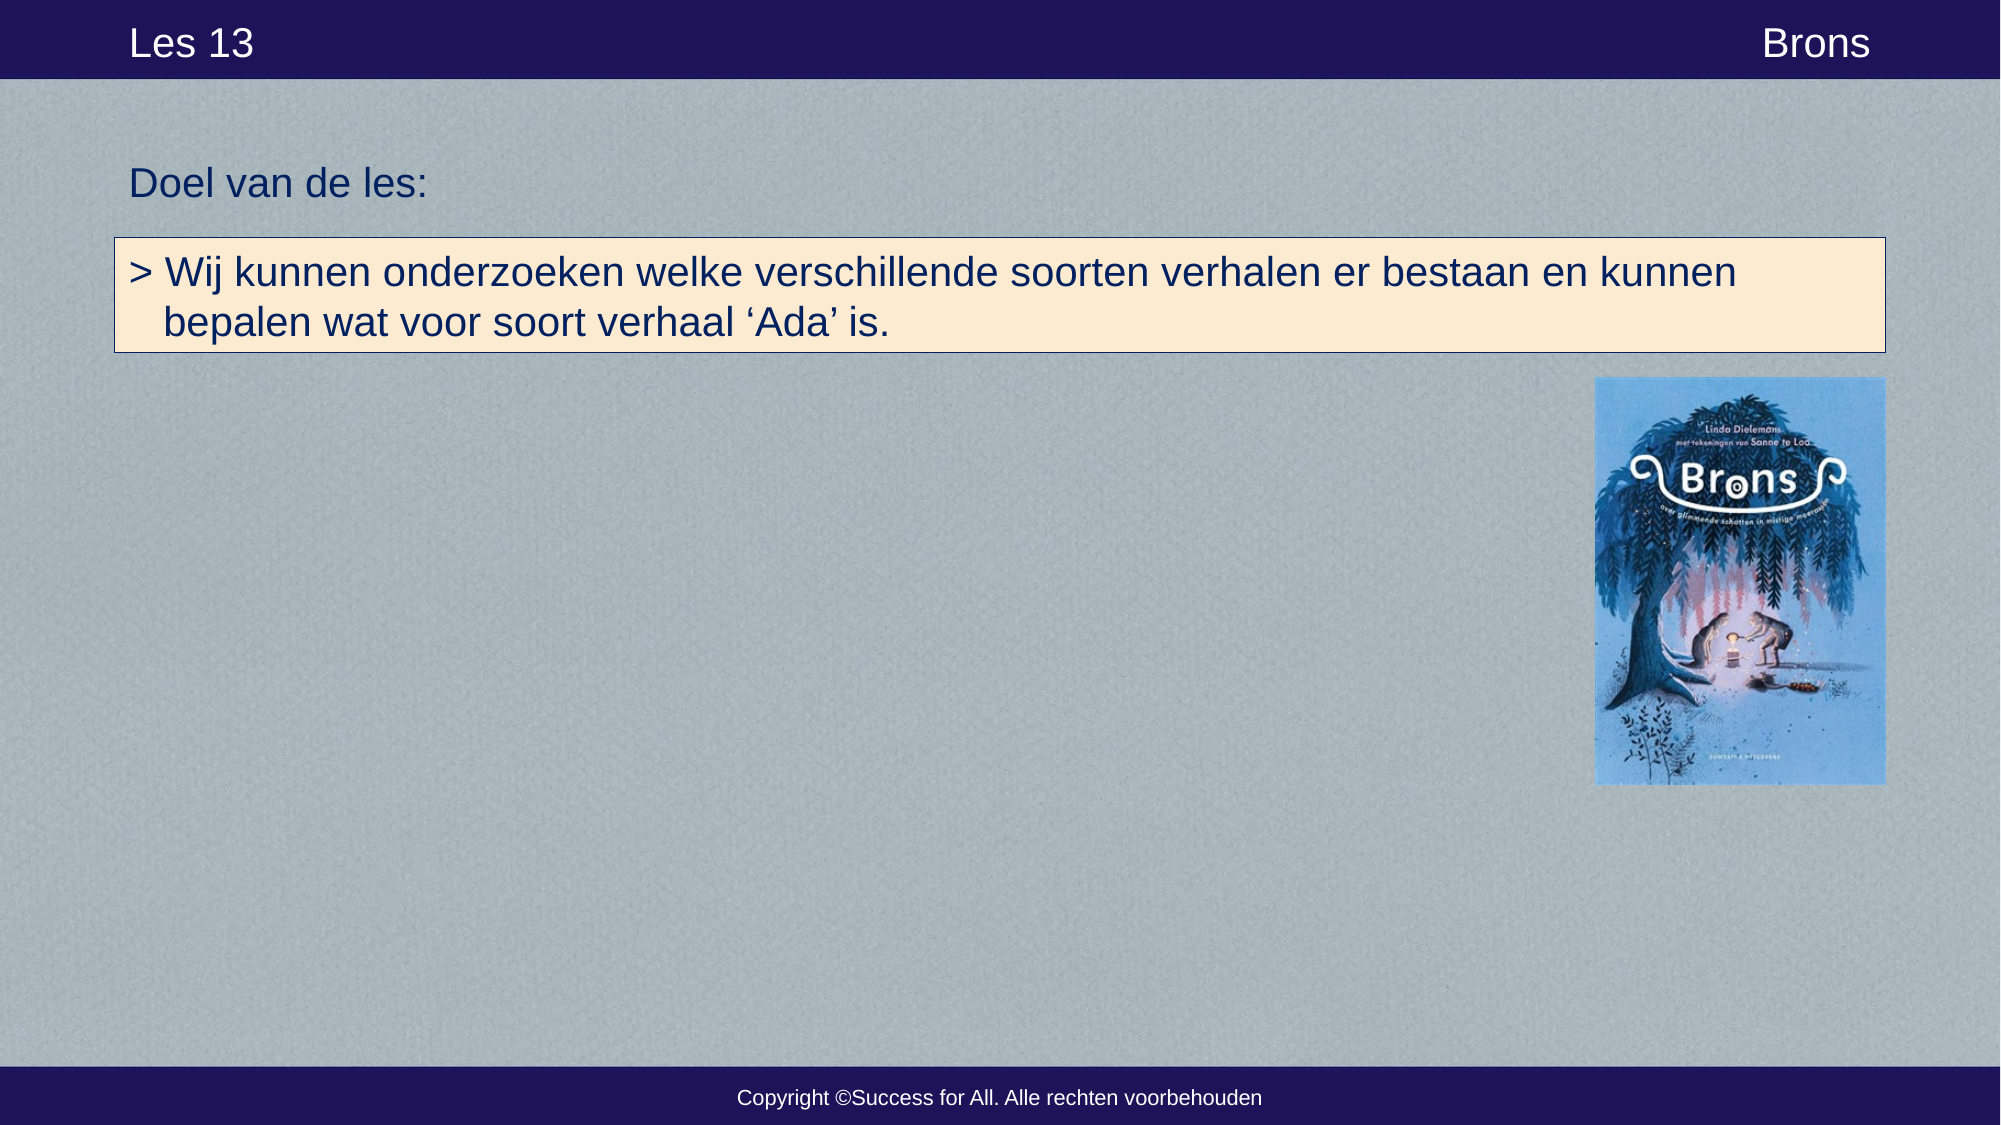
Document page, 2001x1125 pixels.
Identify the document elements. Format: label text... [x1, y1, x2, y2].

text_box Brons [999, 8, 1886, 73]
text_box Doel van de les: [113, 148, 1635, 214]
picture [0, 0, 2001, 1125]
text_box > Wij kunnen onderzoeken welke verschillende soorten verhalen er bestaan en kunnen bepalen wat voor soort verhaal ‘Ada’ is. [114, 237, 1886, 353]
text_box Les 13 [114, 8, 354, 73]
text_box Copyright ©Success for All. Alle rechten voorbehouden [0, 1076, 2000, 1125]
